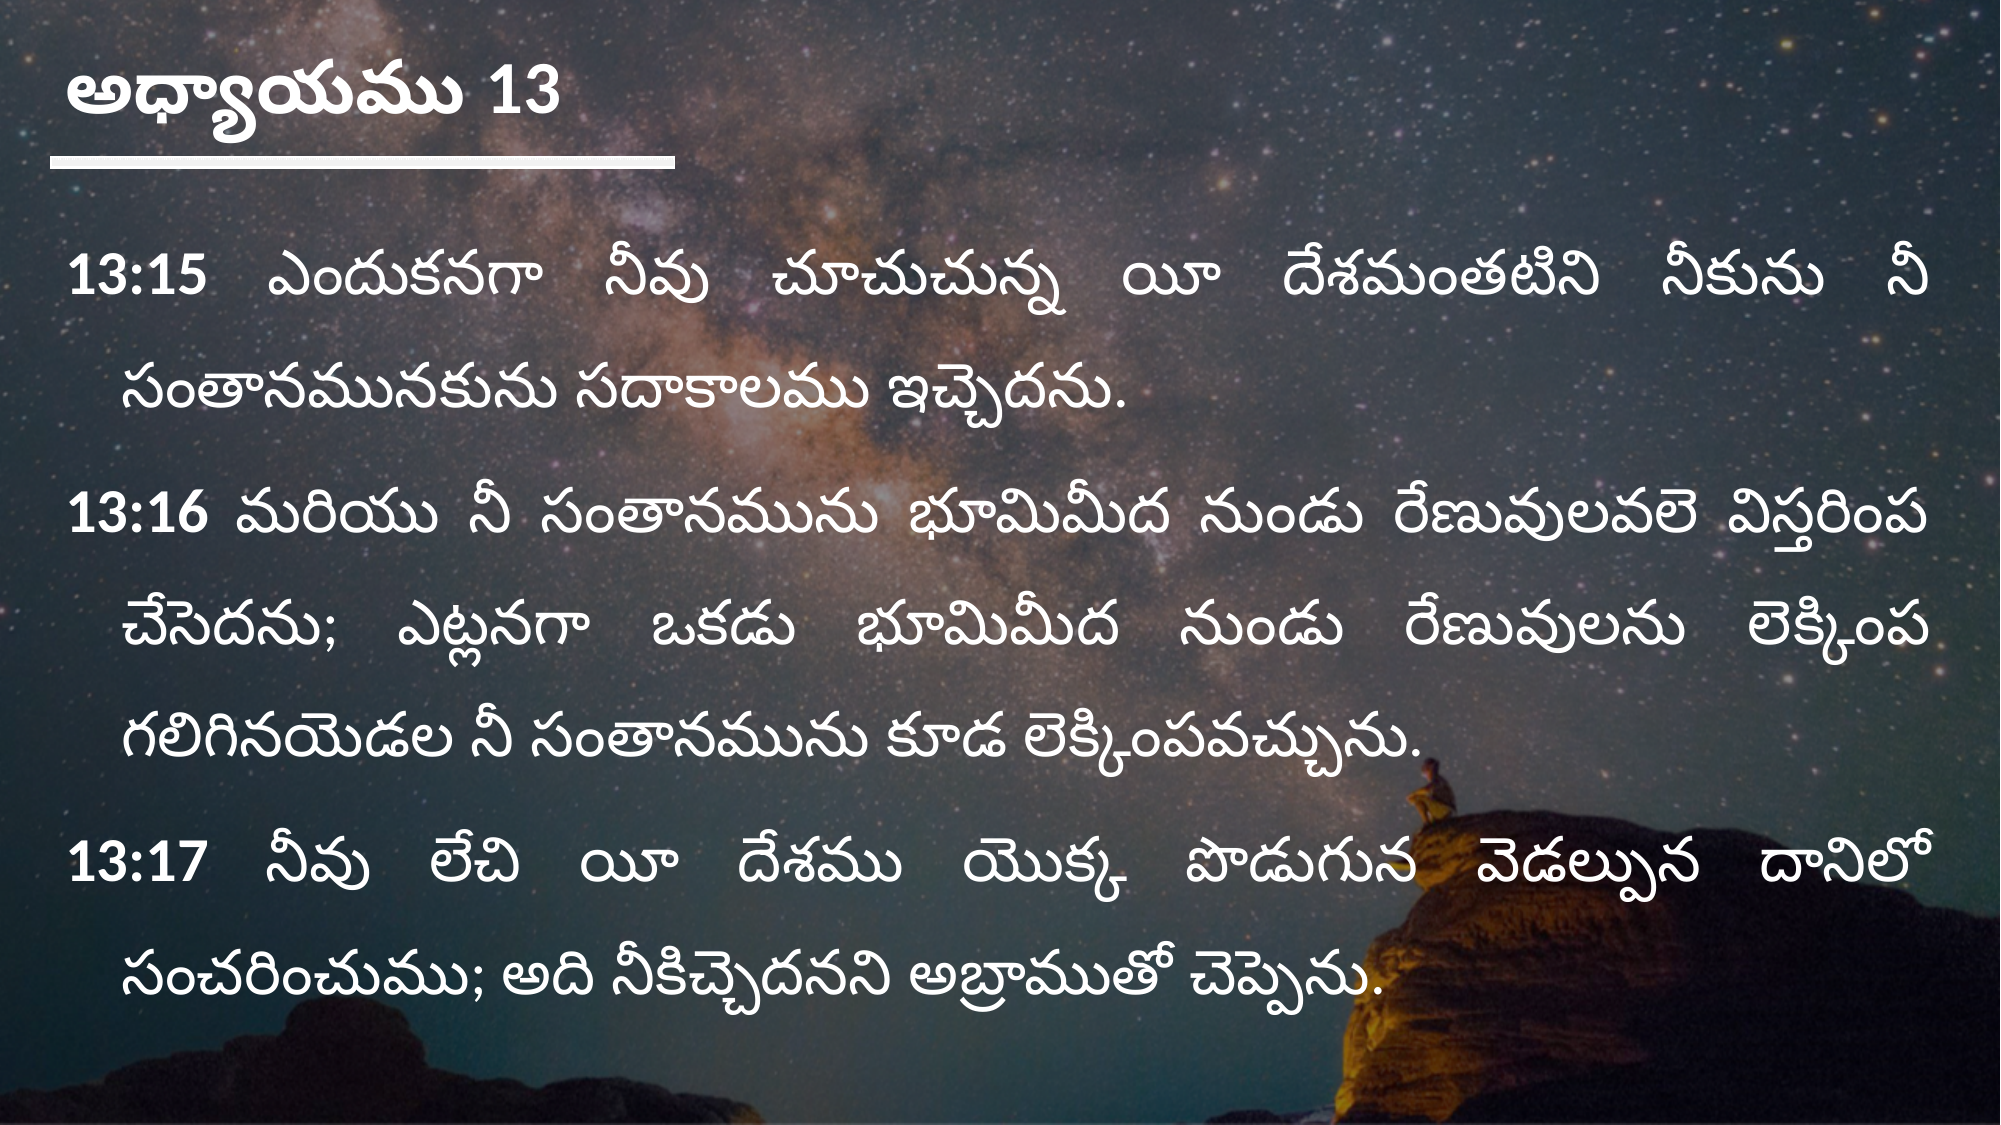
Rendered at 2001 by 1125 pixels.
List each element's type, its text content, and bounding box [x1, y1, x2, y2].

list 13:15 ఎందుకనగా నీవు చూచుచున్న యీ దేశమంతటిని నీకును నీ సంతానమునకును సదాకాలము ఇచ్చెదను. 13:16 మరియు నీ సంతానమును భూమిమీద నుండు రేణువులవలె విస్తరింప చేసెదను; ఎట్లనగా ఒకడు భూమిమీద నుండు రేణువులను లెక్కింప గలిగినయెడల నీ సంతానమును కూడ లెక్కింపవచ్చును. 13:17 నీవు లేచి యీ దేశము యొక్క పొడుగున వెడల్పున దానిలో సంచరించుము; అది నీకిచ్చెదనని అబ్రాముతో చెప్పెను. [50, 187, 1946, 1063]
picture [0, 0, 2000, 1125]
title అధ్యాయము 13 [50, 0, 1925, 167]
